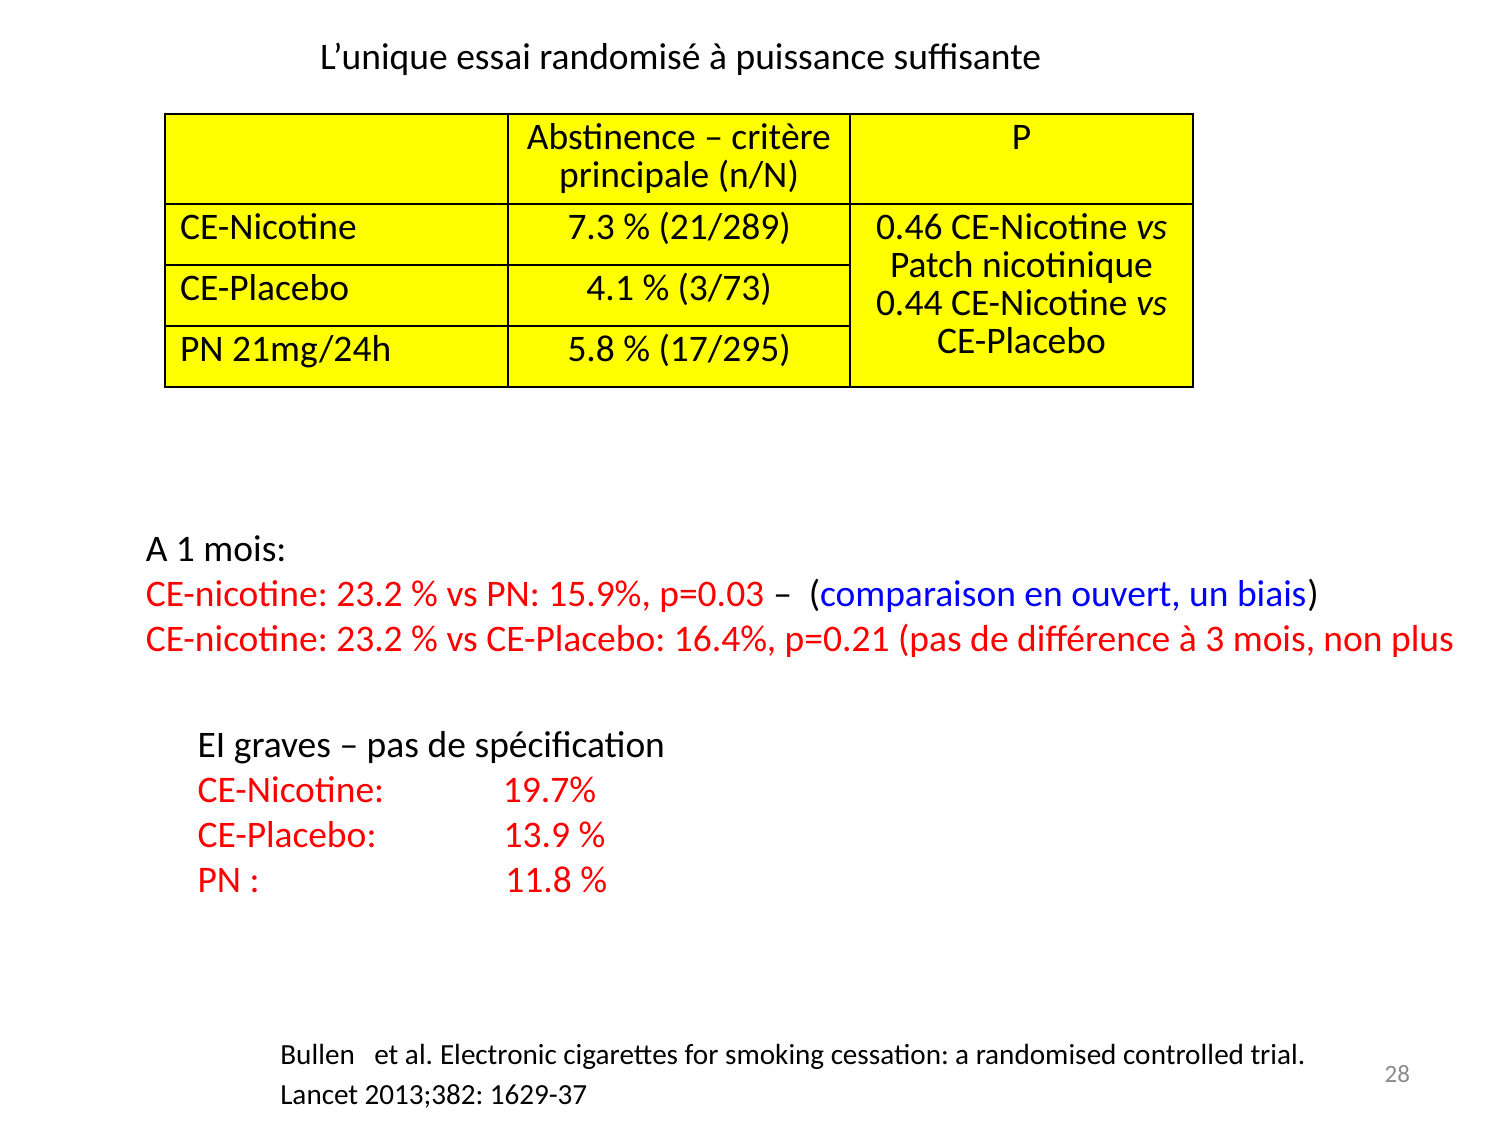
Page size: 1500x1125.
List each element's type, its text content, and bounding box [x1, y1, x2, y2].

text_box A 1 mois: CE-nicotine: 23.2 % vs PN: 15.9%, p=0.03 – (comparaison en ouvert, un biais) CE-nicotine: 23.2 % vs CE-Placebo: 16.4%, p=0.21 (pas de différence à 3 mois, non plus [130, 516, 1471, 666]
table_cell CE-Placebo [166, 266, 507, 325]
table_cell CE-Nicotine [166, 205, 507, 264]
table_header [166, 115, 507, 203]
table_header P [851, 115, 1192, 203]
text_box EI graves – pas de spécification CE-Nicotine: 19.7% CE-Placebo: 13.9 % PN : 11.8 % [182, 712, 1258, 907]
text_box Bullen et al. Electronic cigarettes for smoking cessation: a randomised controlled trial. Lancet 2013;382: 1629-37 [265, 1023, 1392, 1119]
table_cell 4.1 % (3/73) [509, 266, 849, 325]
table_header Abstinence – critère principale (n/N) [509, 115, 849, 203]
table_cell 7.3 % (21/289) [509, 205, 849, 264]
slide_number 28 [1074, 1042, 1425, 1103]
table_cell 0.46 CE-Nicotine vs Patch nicotinique 0.44 CE-Nicotine vs CE-Placebo [851, 205, 1192, 386]
table_cell 5.8 % (17/295) [509, 327, 849, 386]
text_box L’unique essai randomisé à puissance suffisante [305, 24, 1058, 84]
table_cell PN 21mg/24h [166, 327, 507, 386]
